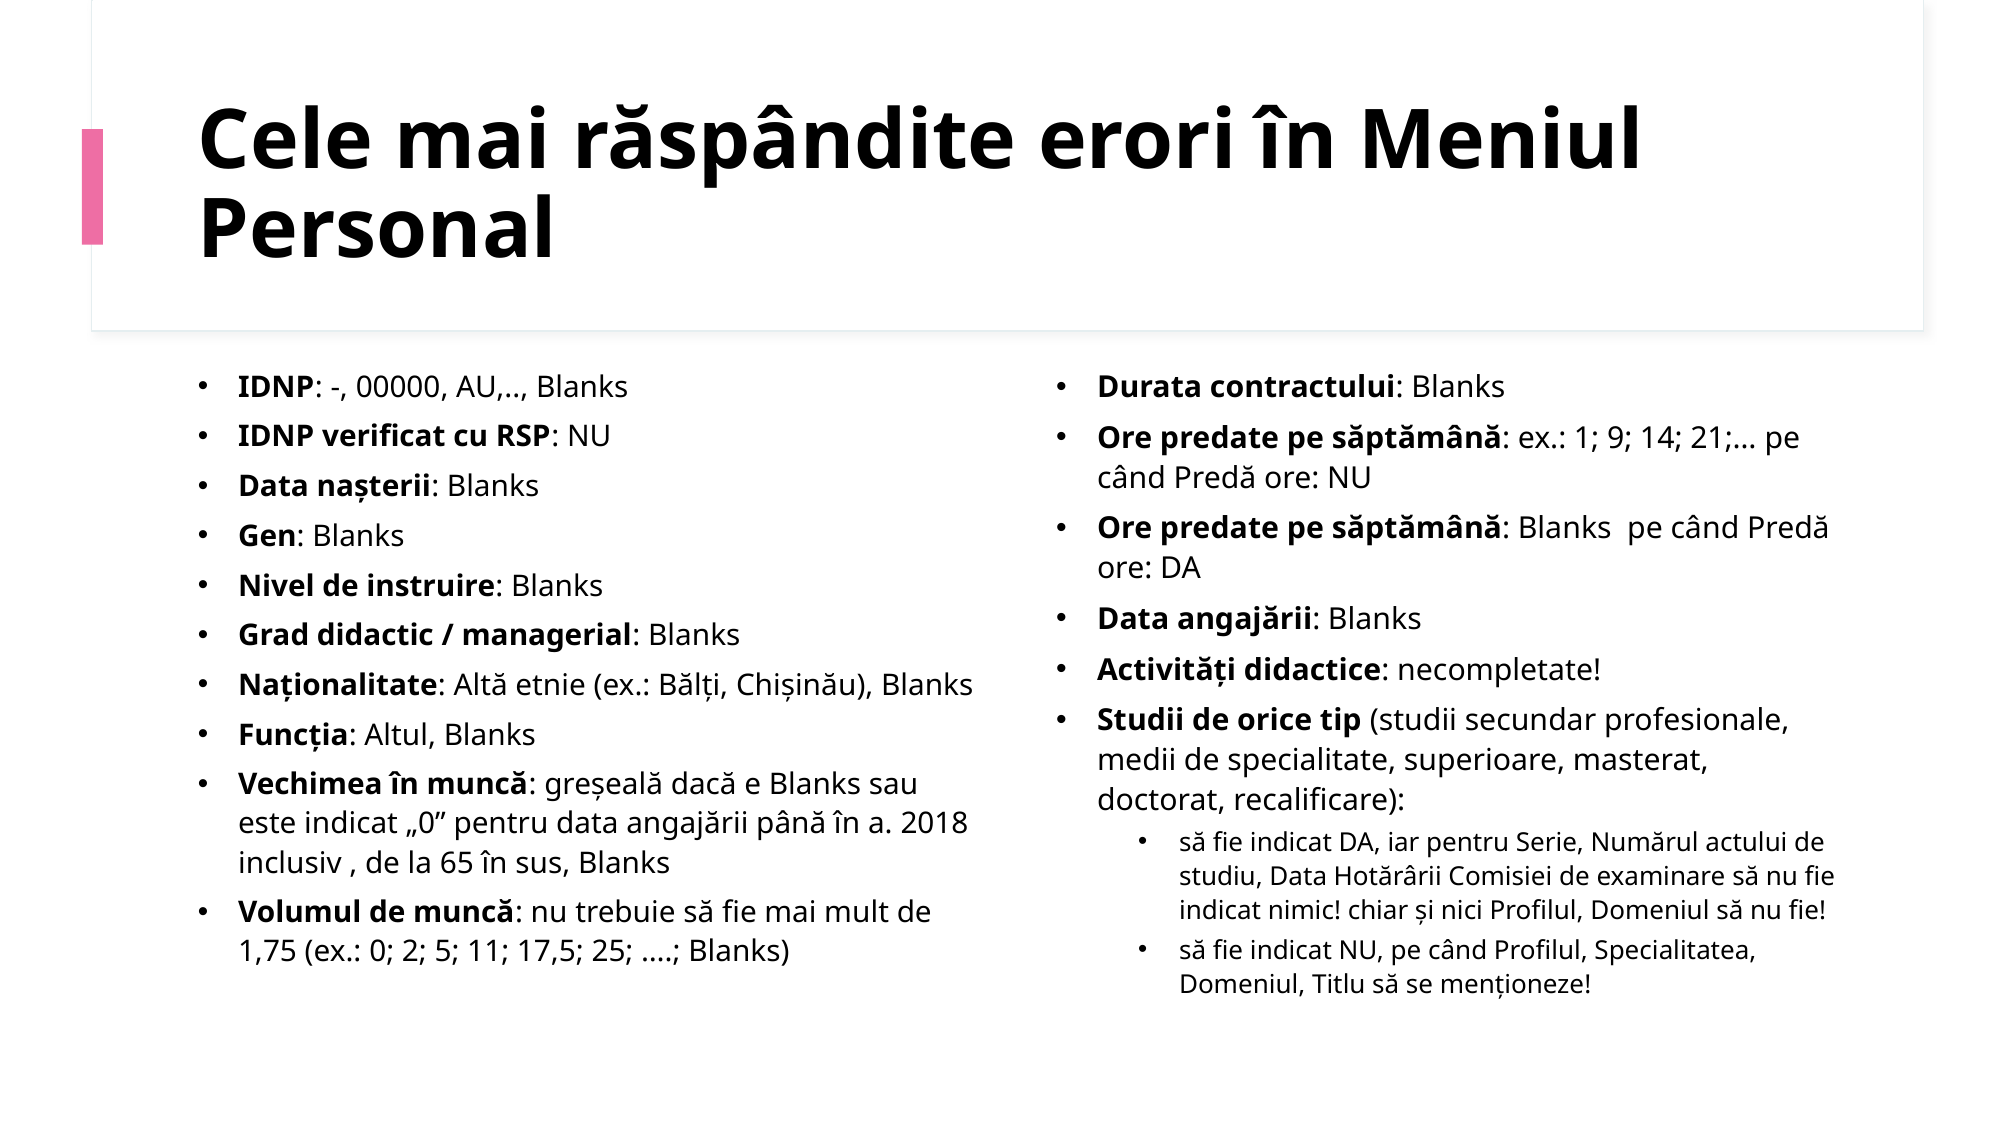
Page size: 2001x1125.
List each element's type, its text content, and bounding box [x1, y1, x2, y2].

title Cele mai răspândite erori în Meniul Personal [183, 90, 1851, 284]
list Durata contractului: Blanks Ore predate pe săptămână: ex.: 1; 9; 14; 21;… pe când Predă ore: NU Ore predate pe săptămână: Blanks pe când Predă ore: DA Data angajării: Blanks Activități didactice: necompletate! Studii de orice tip (studii secundar profesionale, medii de specialitate, superioare, masterat, doctorat, recalificare): să fie indicat DA, iar pentru Serie, Numărul actului de studiu, Data Hotărârii Comisiei de examinare să nu fie indicat nimic! chiar şi nici Profilul, Domeniul să nu fie! să fie indicat NU, pe când Profilul, Specialitatea, Domeniul, Titlu să se menţioneze! [1041, 356, 1851, 1013]
list IDNP: -, 00000, AU,.., Blanks IDNP verificat cu RSP: NU Data naşterii: Blanks Gen: Blanks Nivel de instruire: Blanks Grad didactic / managerial: Blanks Naţionalitate: Altă etnie (ex.: Bălţi, Chişinău), Blanks Funcţia: Altul, Blanks Vechimea în muncă: greşeală dacă e Blanks sau este indicat „0” pentru data angajării până în a. 2018 inclusiv , de la 65 în sus, Blanks Volumul de muncă: nu trebuie să fie mai mult de 1,75 (ex.: 0; 2; 5; 11; 17,5; 25; ….; Blanks) [183, 356, 993, 1013]
